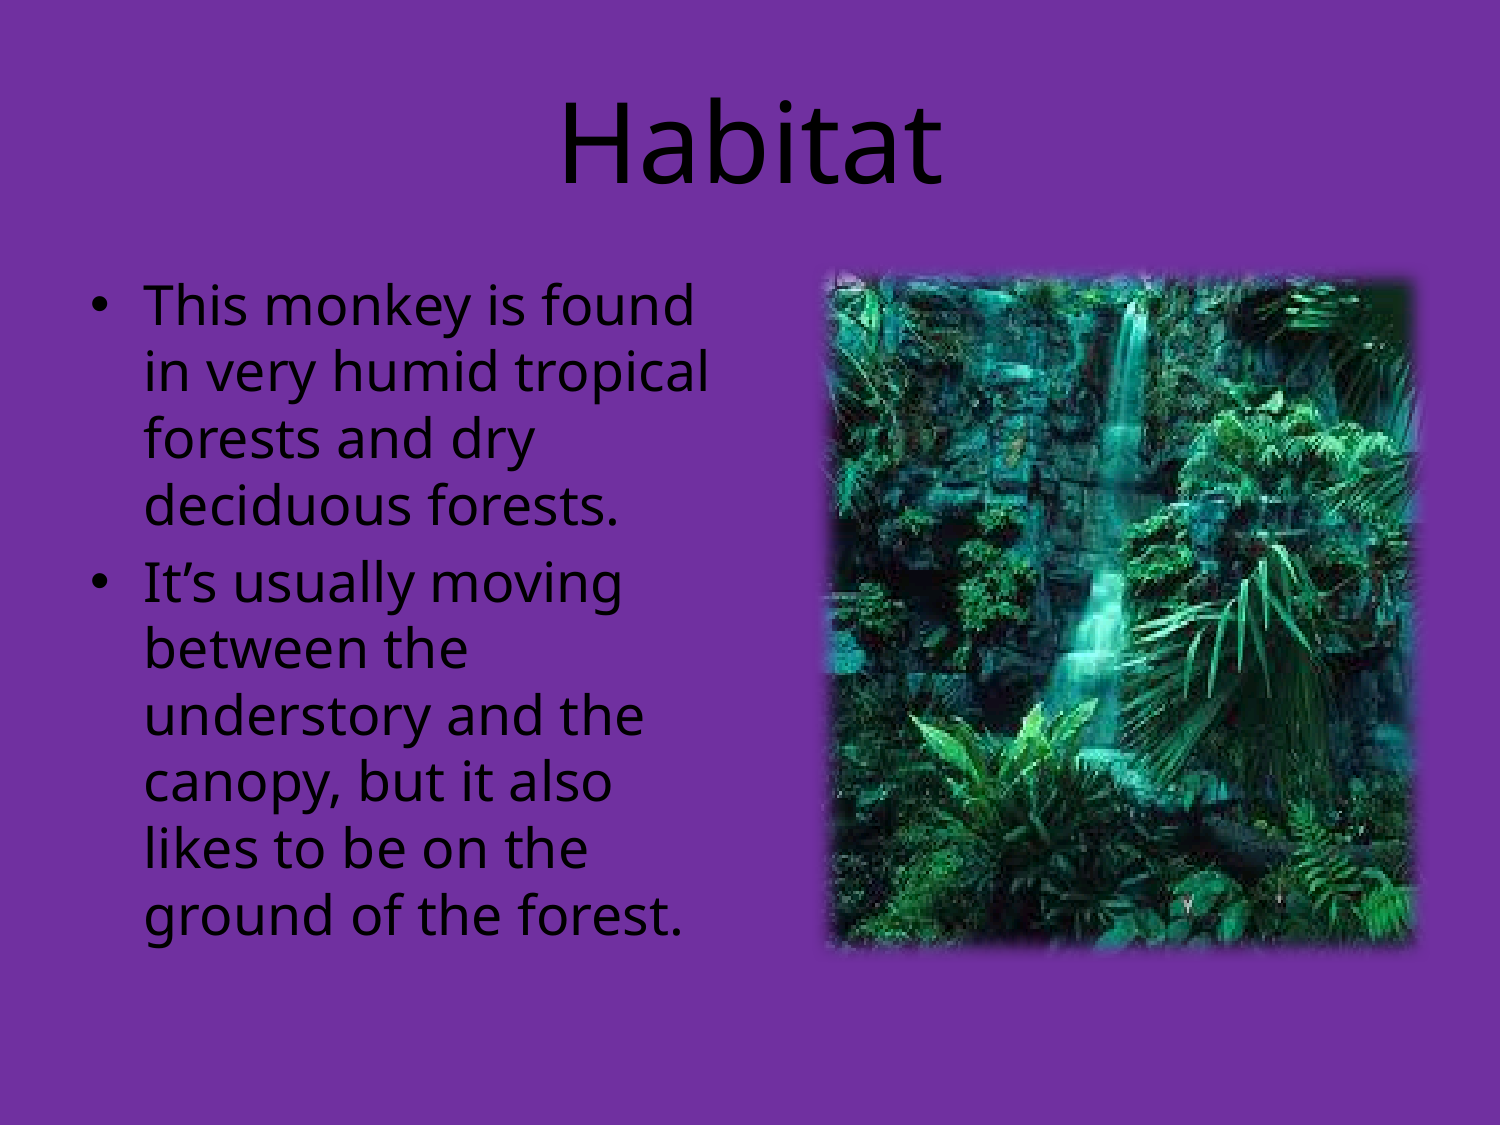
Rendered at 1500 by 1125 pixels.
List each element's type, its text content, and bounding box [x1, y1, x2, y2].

title Habitat [75, 45, 1425, 233]
list This monkey is found in very humid tropical forests and dry deciduous forests. It’s usually moving between the understory and the canopy, but it also likes to be on the ground of the forest. [75, 262, 738, 1005]
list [812, 262, 1432, 963]
